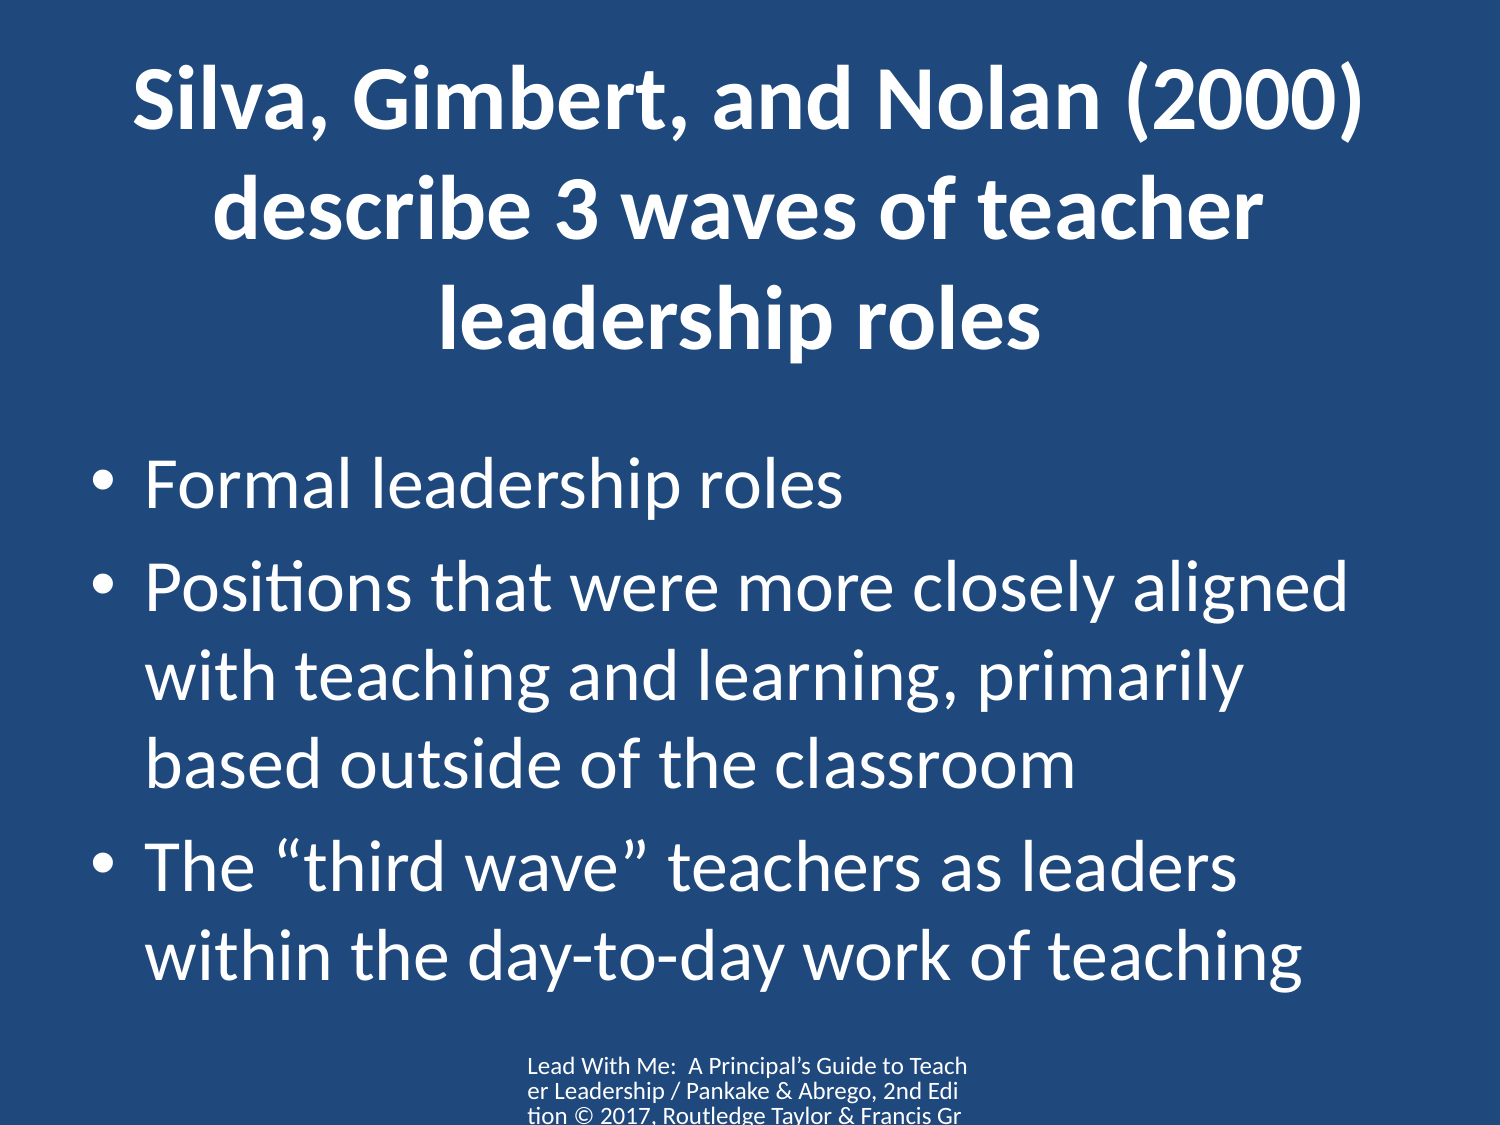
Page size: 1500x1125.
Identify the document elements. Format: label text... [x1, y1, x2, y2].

list Formal leadership roles Positions that were more closely aligned with teaching and learning, primarily based outside of the classroom The “third wave” teachers as leaders within the day-to-day work of teaching [75, 427, 1425, 1009]
footer Lead With Me: A Principal’s Guide to Teacher Leadership / Pankake & Abrego, 2nd Edition © 2017, Routledge Taylor & Francis Group [512, 1034, 988, 1095]
title Silva, Gimbert, and Nolan (2000) describe 3 waves of teacher leadership roles [75, 64, 1425, 341]
